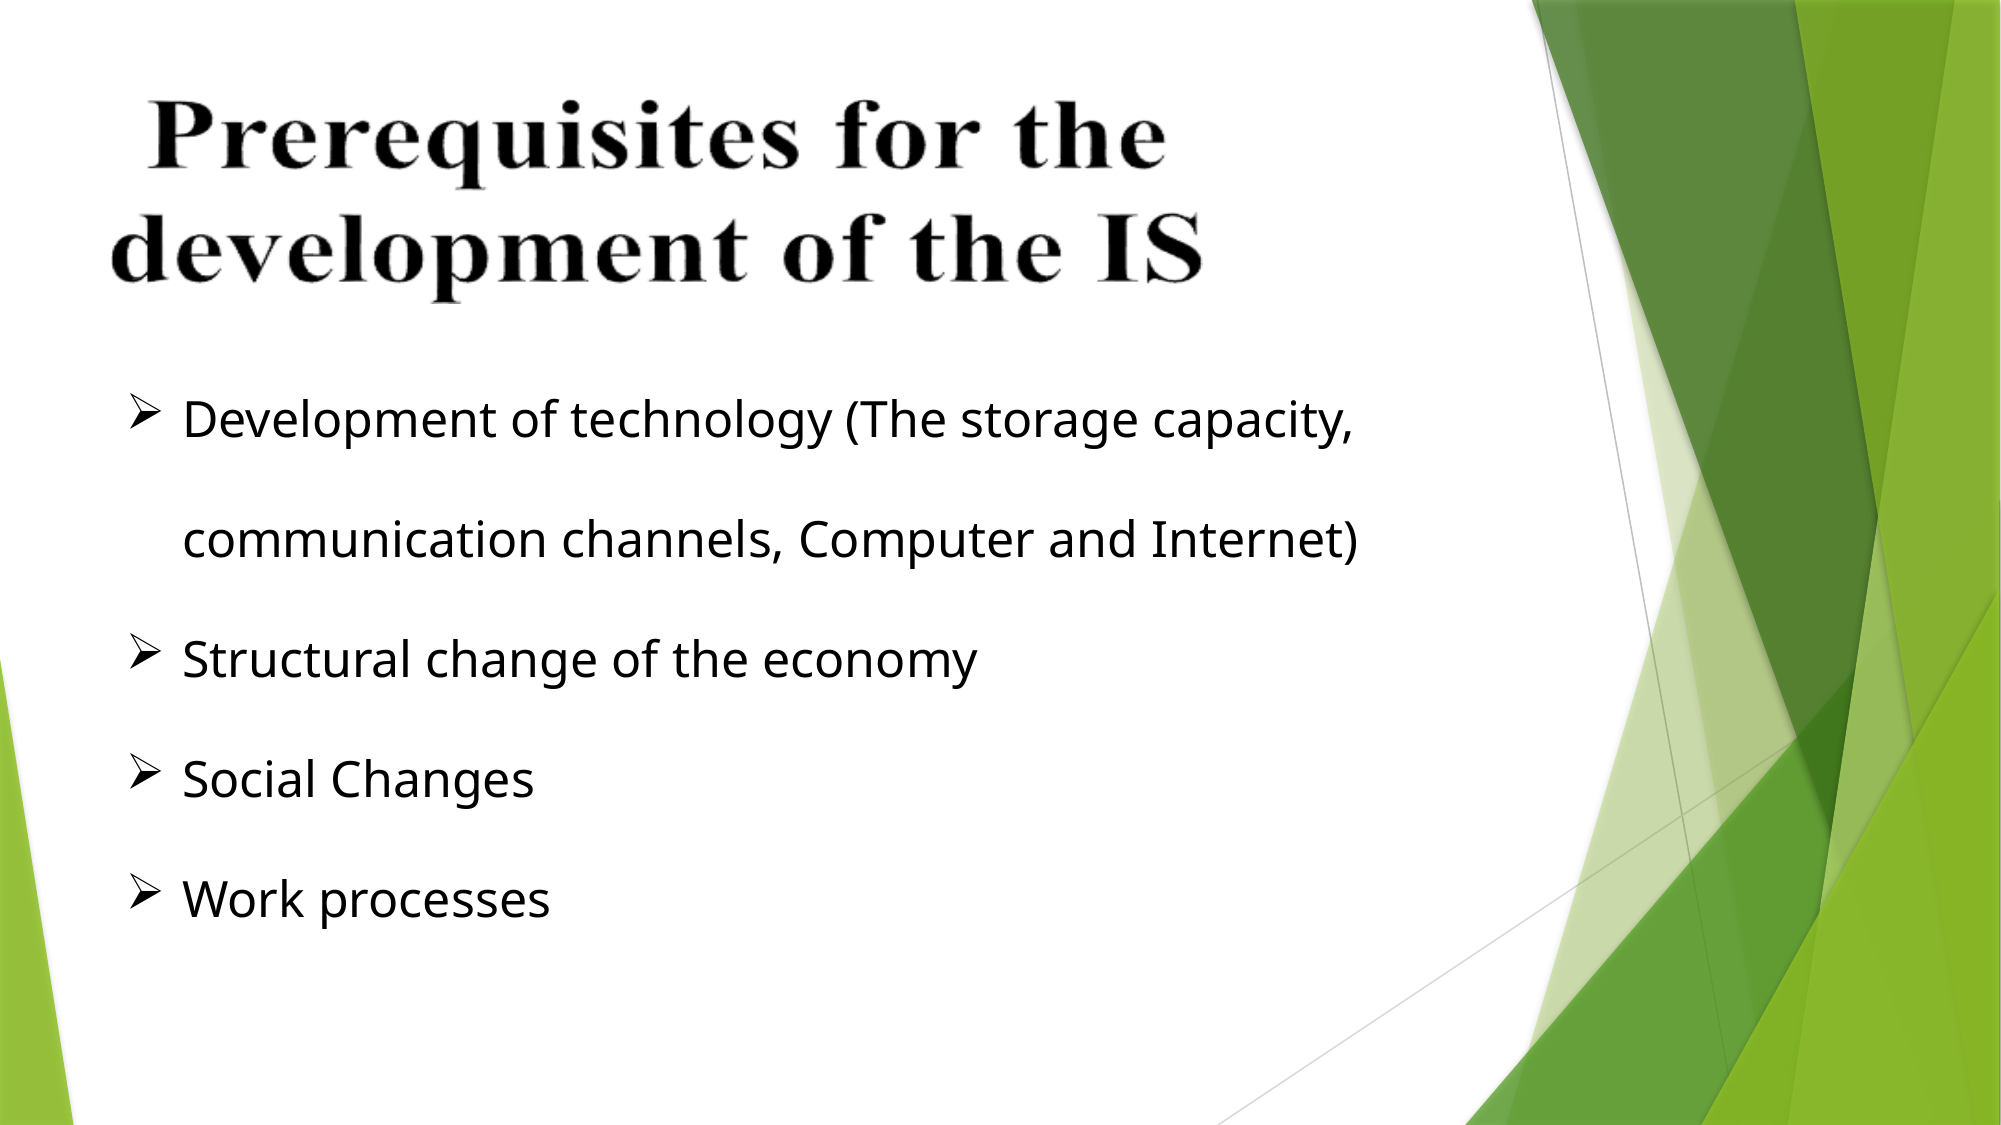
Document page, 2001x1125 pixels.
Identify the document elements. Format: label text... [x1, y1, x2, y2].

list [110, 99, 1203, 304]
text_box Development of technology (The storage capacity, communication channels, Computer and Internet) Structural change of the economy Social Changes Work processes [111, 320, 1611, 1055]
